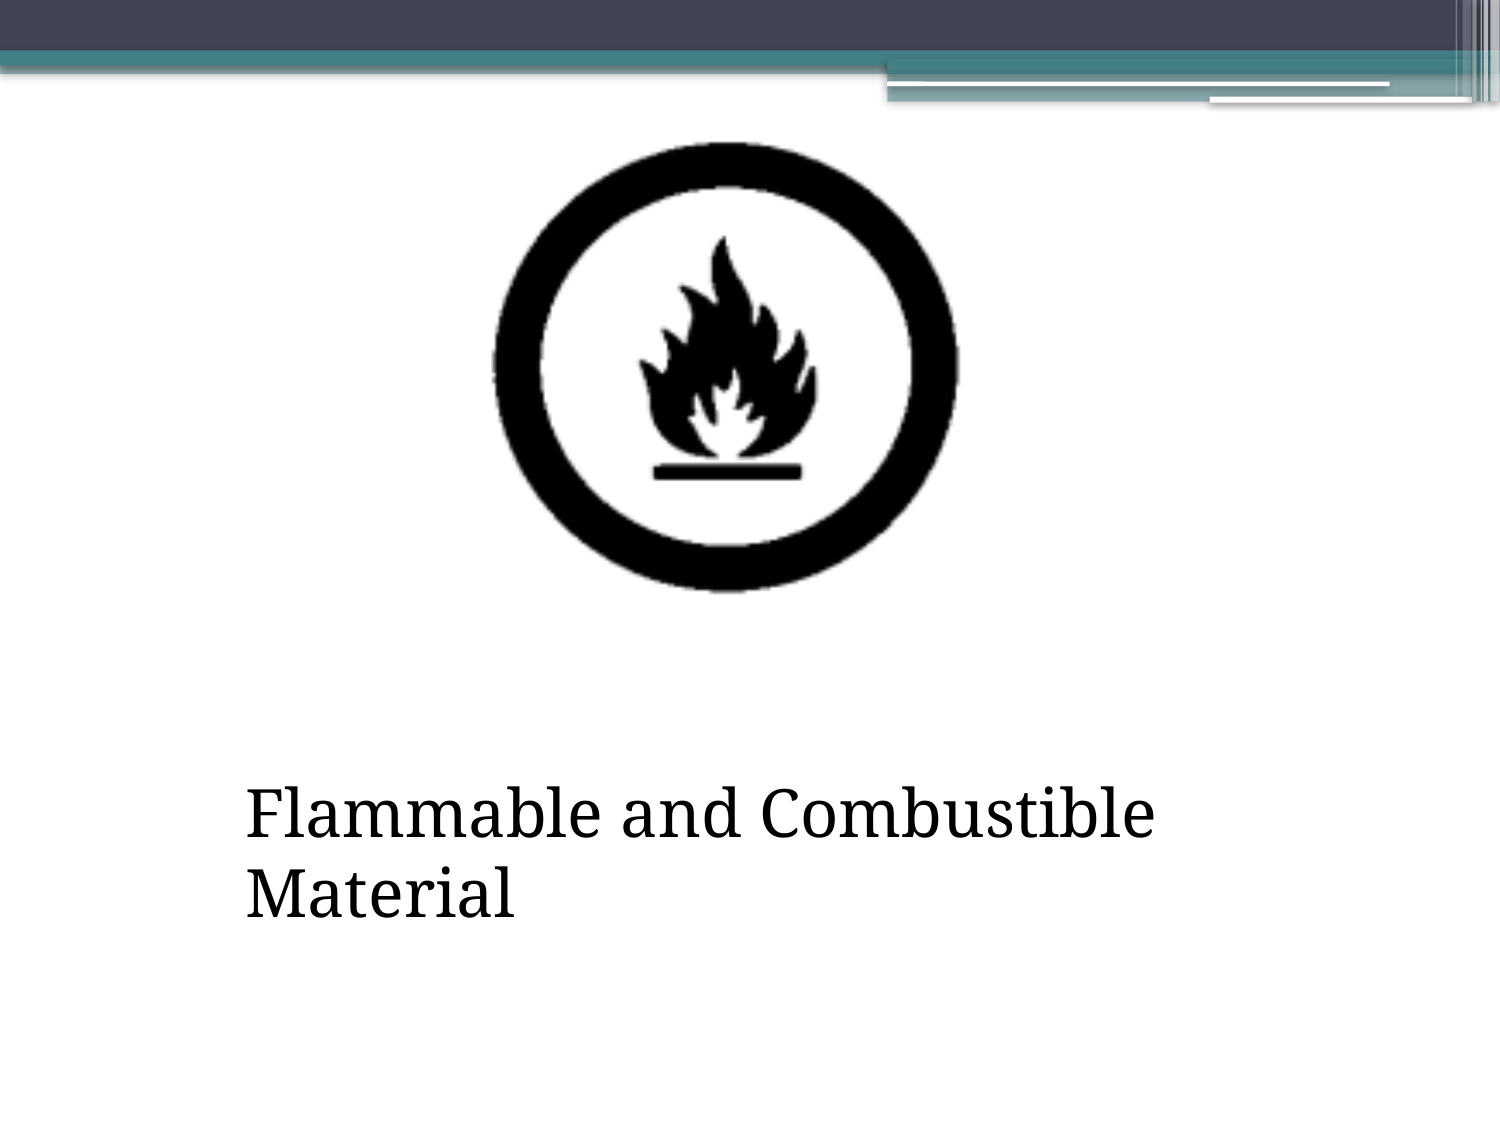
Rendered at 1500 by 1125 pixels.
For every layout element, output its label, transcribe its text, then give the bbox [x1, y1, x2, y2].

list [489, 136, 964, 598]
text_box Flammable and Combustible Material [230, 763, 1376, 938]
